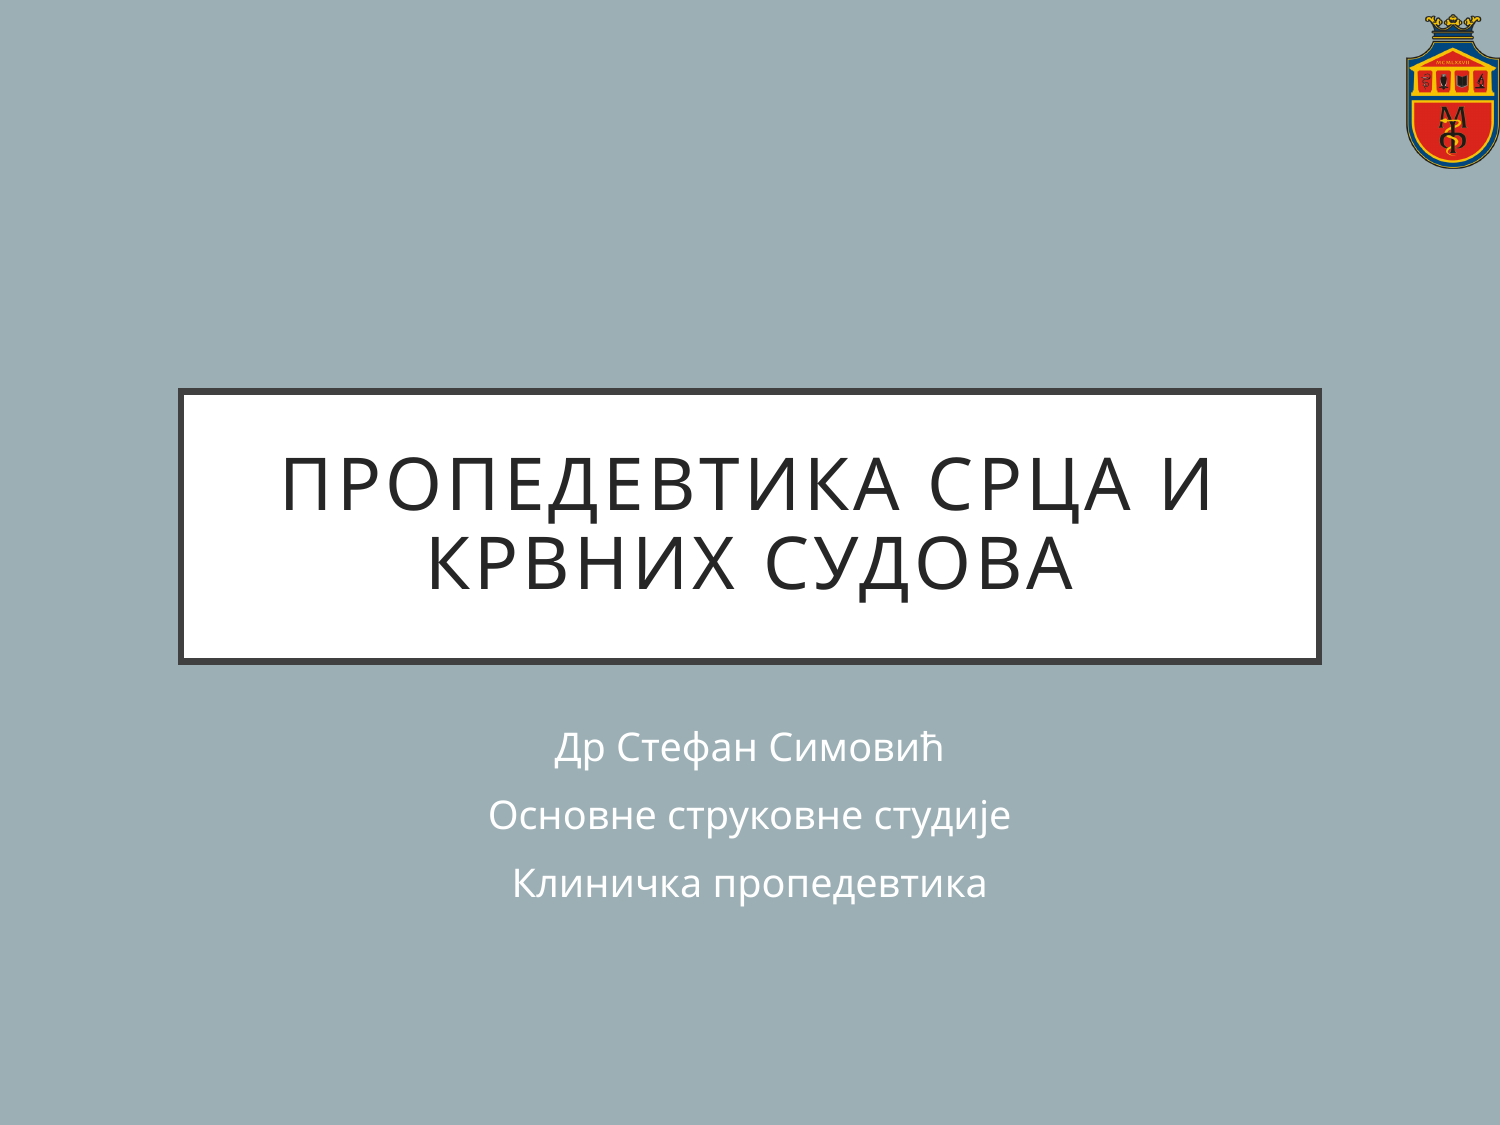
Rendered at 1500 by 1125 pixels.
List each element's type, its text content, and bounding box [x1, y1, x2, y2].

subtitle Др Стефан Симовић Основне струковне студије Клиничка пропедевтика [331, 713, 1169, 918]
title Пропедевтика срца и крвних судова [178, 388, 1322, 665]
picture [1406, 14, 1500, 169]
